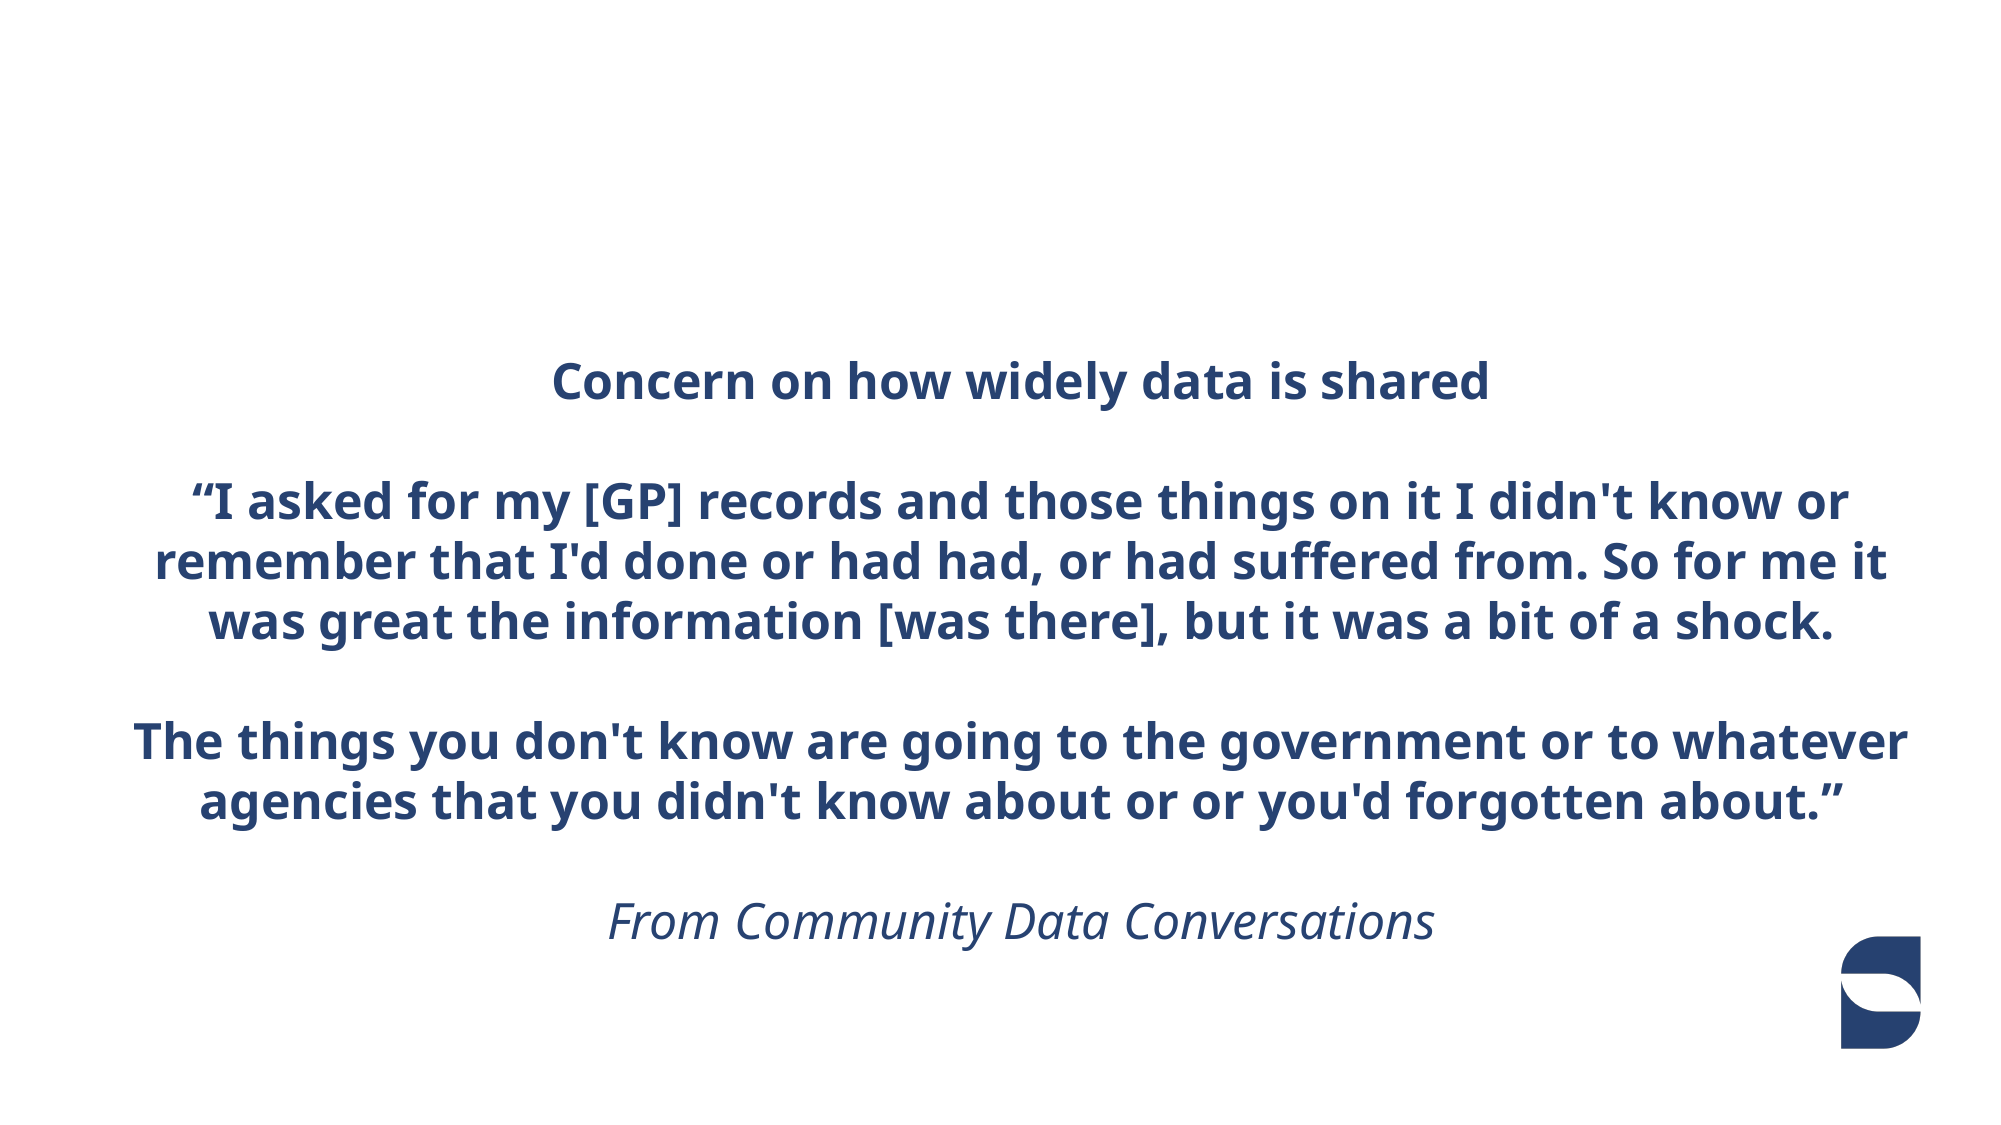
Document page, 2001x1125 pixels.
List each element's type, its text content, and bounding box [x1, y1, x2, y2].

title Concern on how widely data is shared “I asked for my [GP] records and those things on it I didn't know or remember that I'd done or had had, or had suffered from. So for me it was great the information [was there], but it was a bit of a shock. The things you don't know are going to the government or to whatever agencies that you didn't know about or or you'd forgotten about.” From Community Data Conversations [89, 535, 1954, 965]
picture [1818, 965, 1944, 1072]
